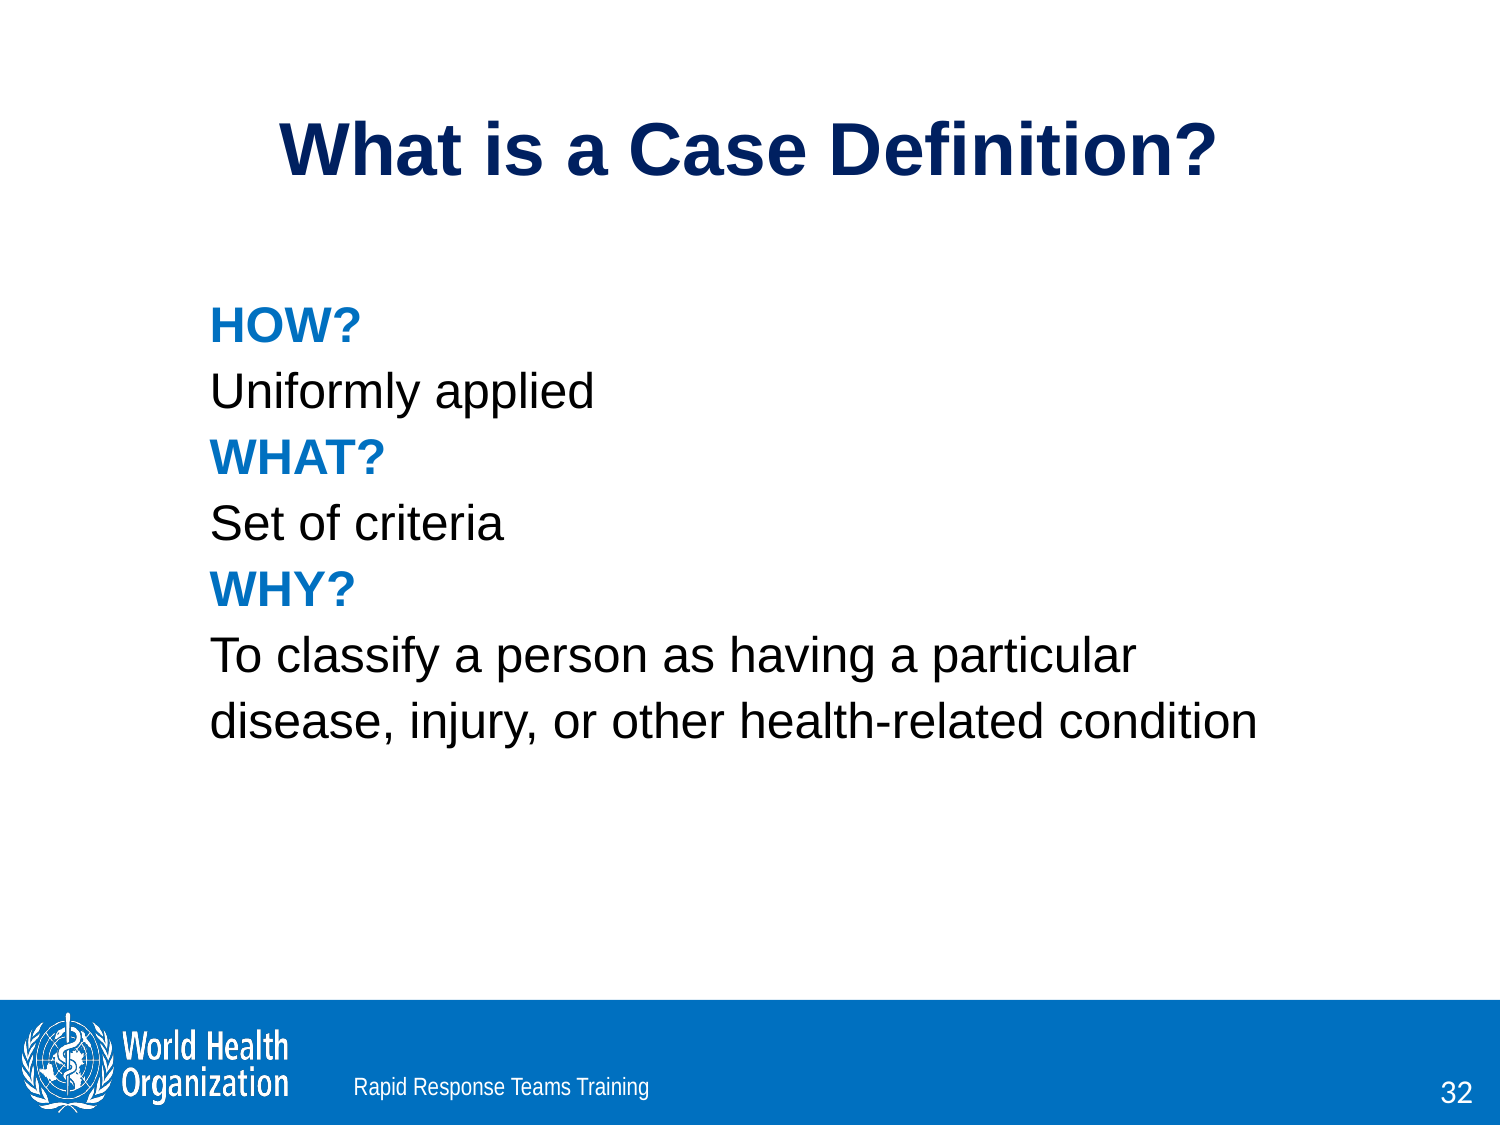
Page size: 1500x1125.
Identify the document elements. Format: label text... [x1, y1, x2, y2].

text_box HOW? Uniformly applied WHAT? Set of criteria WHY? To classify a person as having a particular disease, injury, or other health-related condition [194, 279, 1282, 756]
picture [21, 1012, 288, 1113]
text_box What is a Case Definition? [62, 92, 1438, 256]
